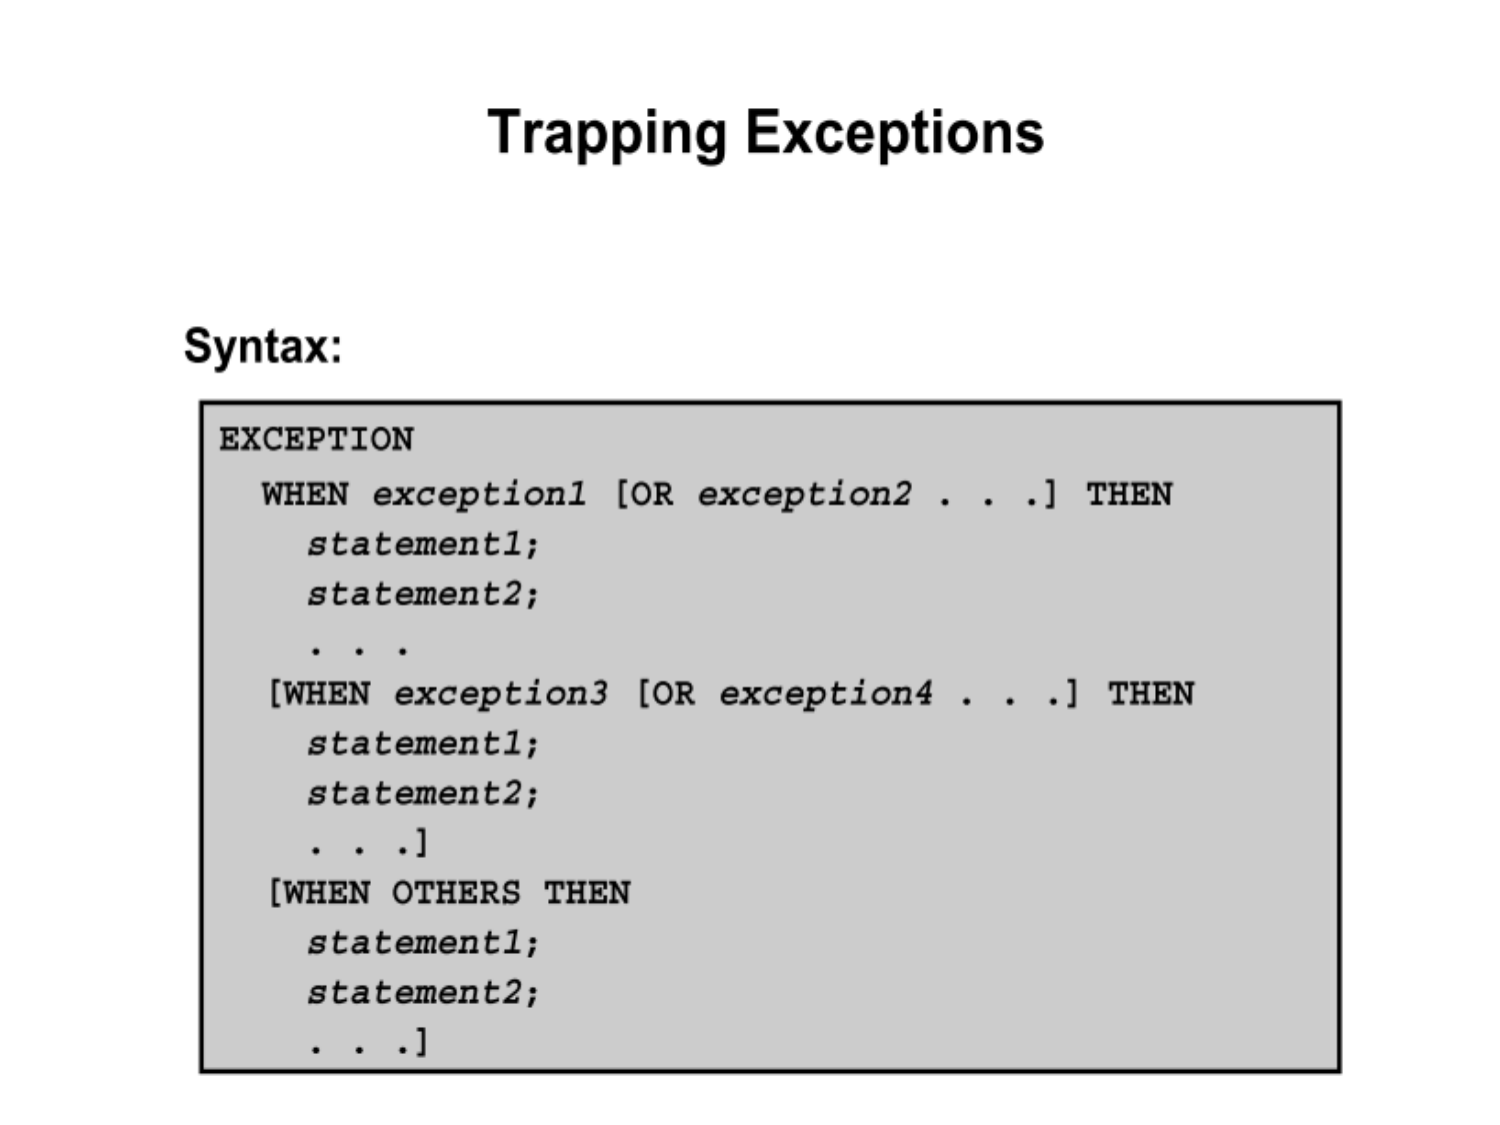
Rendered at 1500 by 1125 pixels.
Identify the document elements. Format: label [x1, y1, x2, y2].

picture [49, 49, 1476, 1088]
